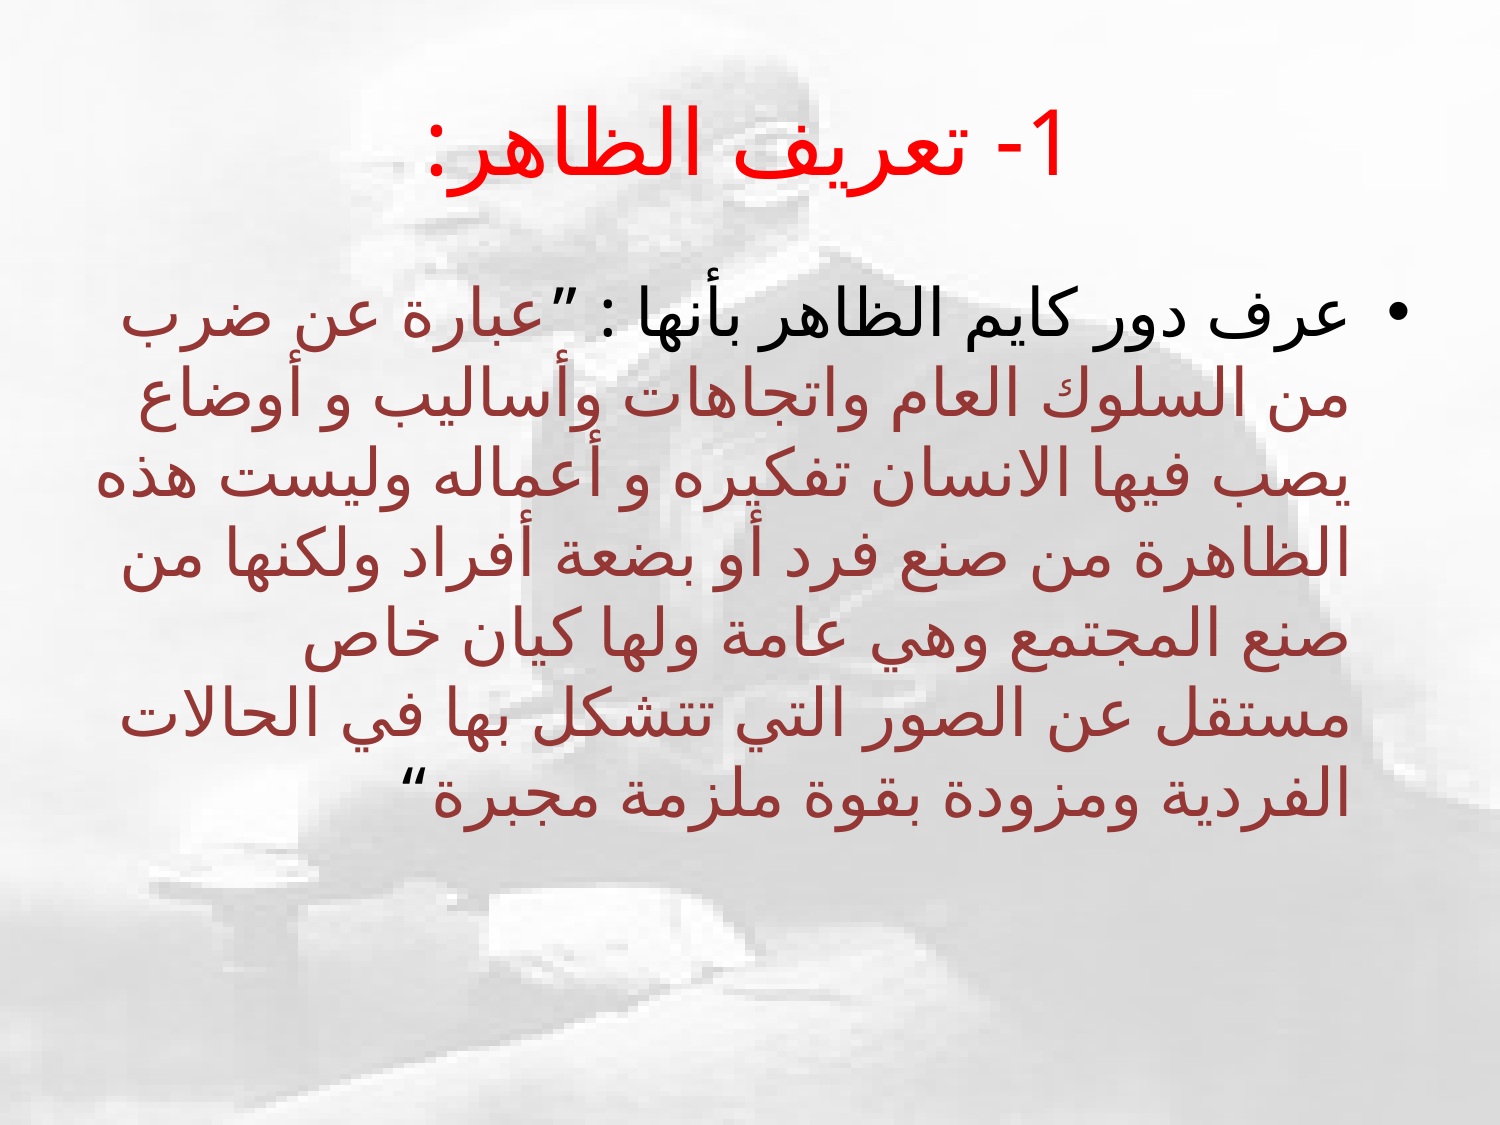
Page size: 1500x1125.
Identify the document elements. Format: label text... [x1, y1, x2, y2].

title 1- تعريف الظاهر: [75, 45, 1425, 233]
list عرف دور كايم الظاهر بأنها : ”عبارة عن ضرب من السلوك العام واتجاهات وأساليب و أوضاع يصب فيها الانسان تفكيره و أعماله وليست هذه الظاهرة من صنع فرد أو بضعة أفراد ولكنها من صنع المجتمع وهي عامة ولها كيان خاص مستقل عن الصور التي تتشكل بها في الحالات الفردية ومزودة بقوة ملزمة مجبرة“ [75, 262, 1425, 1005]
